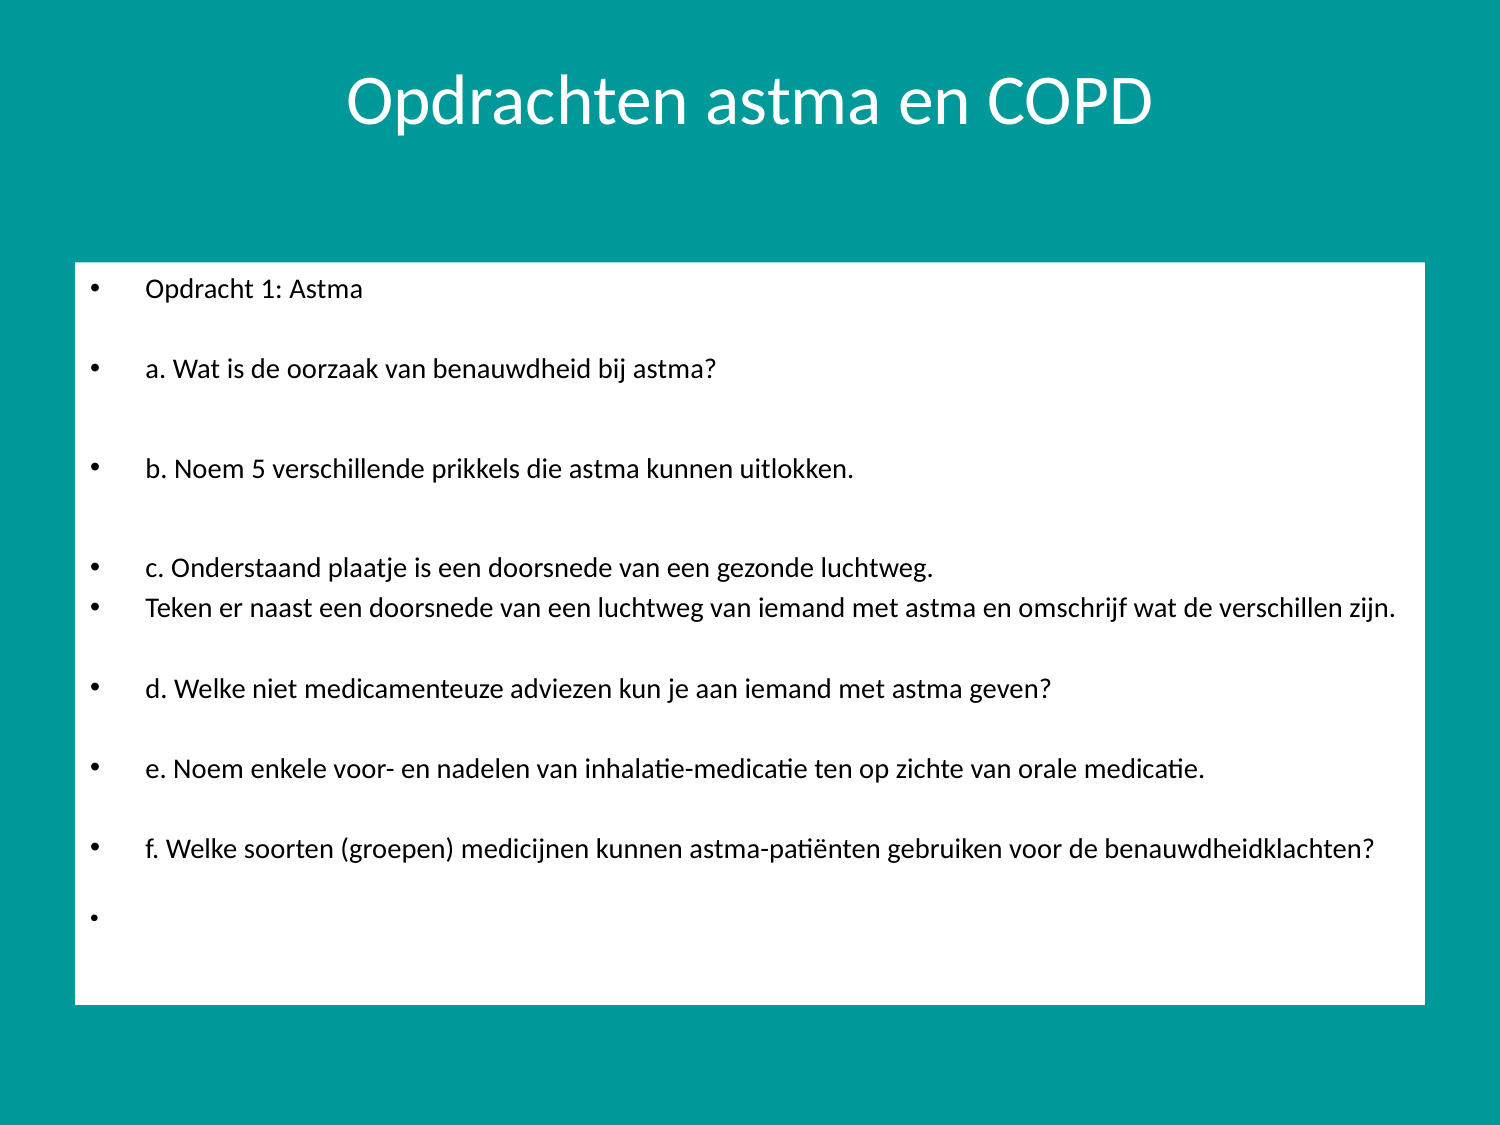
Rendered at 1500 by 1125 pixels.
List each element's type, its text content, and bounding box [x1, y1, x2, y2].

title Opdrachten astma en COPD [75, 45, 1425, 233]
list Opdracht 1: Astma a. Wat is de oorzaak van benauwdheid bij astma? b. Noem 5 verschillende prikkels die astma kunnen uitlokken. c. Onderstaand plaatje is een doorsnede van een gezonde luchtweg. Teken er naast een doorsnede van een luchtweg van iemand met astma en omschrijf wat de verschillen zijn. d. Welke niet medicamenteuze adviezen kun je aan iemand met astma geven? e. Noem enkele voor- en nadelen van inhalatie-medicatie ten op zichte van orale medicatie. f. Welke soorten (groepen) medicijnen kunnen astma-patiënten gebruiken voor de benauwdheidklachten? [75, 262, 1425, 1005]
